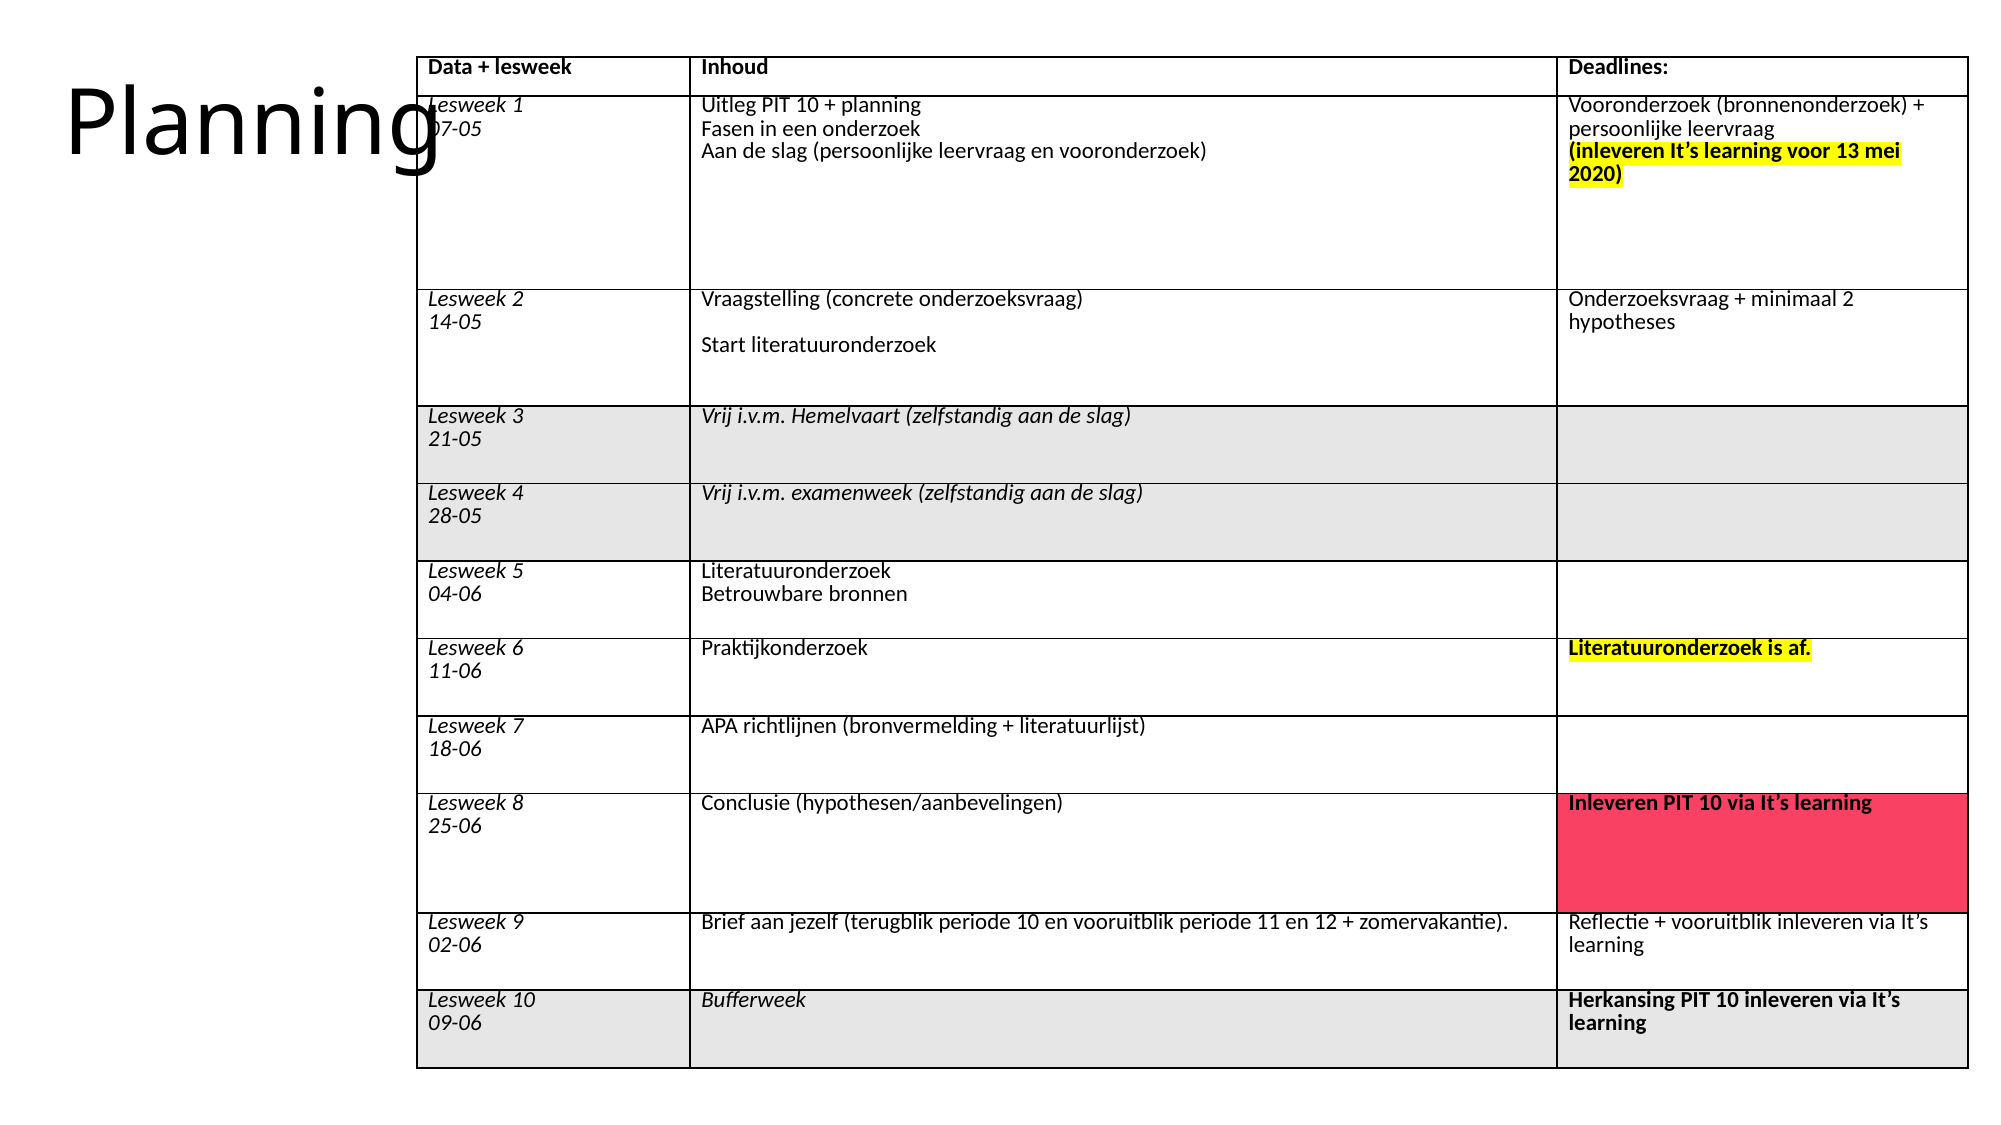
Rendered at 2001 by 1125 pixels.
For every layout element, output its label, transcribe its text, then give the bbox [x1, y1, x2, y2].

table_cell Lesweek 6 11-06 [418, 639, 689, 715]
table_cell Lesweek 5 04-06 [418, 562, 689, 638]
table_cell Vrij i.v.m. Hemelvaart (zelfstandig aan de slag) [691, 407, 1556, 483]
table_cell Brief aan jezelf (terugblik periode 10 en vooruitblik periode 11 en 12 + zomervakantie). [691, 914, 1556, 989]
table_cell Lesweek 1 07-05 [418, 97, 689, 289]
table_cell Bufferweek [691, 991, 1556, 1067]
title Planning [48, 16, 1774, 234]
table_cell Praktijkonderzoek [691, 639, 1556, 715]
table_cell [1558, 484, 1967, 560]
table_cell Reflectie + vooruitblik inleveren via It’s learning [1558, 914, 1967, 989]
table_cell Vooronderzoek (bronnenonderzoek) + persoonlijke leervraag (inleveren It’s learning voor 13 mei 2020) [1558, 97, 1967, 289]
table_cell Literatuuronderzoek Betrouwbare bronnen [691, 562, 1556, 638]
table_cell Vrij i.v.m. examenweek (zelfstandig aan de slag) [691, 484, 1556, 560]
table_cell [1558, 407, 1967, 483]
table_header Inhoud [691, 58, 1556, 95]
table_cell Lesweek 2 14-05 [418, 290, 689, 405]
table_cell Lesweek 9 02-06 [418, 914, 689, 989]
table_cell [1558, 562, 1967, 638]
table_cell Lesweek 4 28-05 [418, 484, 689, 560]
table_cell Onderzoeksvraag + minimaal 2 hypotheses [1558, 290, 1967, 405]
table_cell Inleveren PIT 10 via It’s learning [1558, 794, 1967, 912]
table_cell Vraagstelling (concrete onderzoeksvraag) Start literatuuronderzoek [691, 290, 1556, 405]
table_cell Herkansing PIT 10 inleveren via It’s learning [1558, 991, 1967, 1067]
table_cell Lesweek 7 18-06 [418, 717, 689, 793]
table_cell Lesweek 10 09-06 [418, 991, 689, 1067]
table_cell Lesweek 3 21-05 [418, 407, 689, 483]
table_cell APA richtlijnen (bronvermelding + literatuurlijst) [691, 717, 1556, 793]
table_header Data + lesweek [418, 58, 689, 95]
table_cell Uitleg PIT 10 + planning Fasen in een onderzoek Aan de slag (persoonlijke leervraag en vooronderzoek) [691, 97, 1556, 289]
table_cell Conclusie (hypothesen/aanbevelingen) [691, 794, 1556, 912]
table_header Deadlines: [1558, 58, 1967, 95]
table_cell [1558, 717, 1967, 793]
table_cell Lesweek 8 25-06 [418, 794, 689, 912]
table_cell Literatuuronderzoek is af. [1558, 639, 1967, 715]
